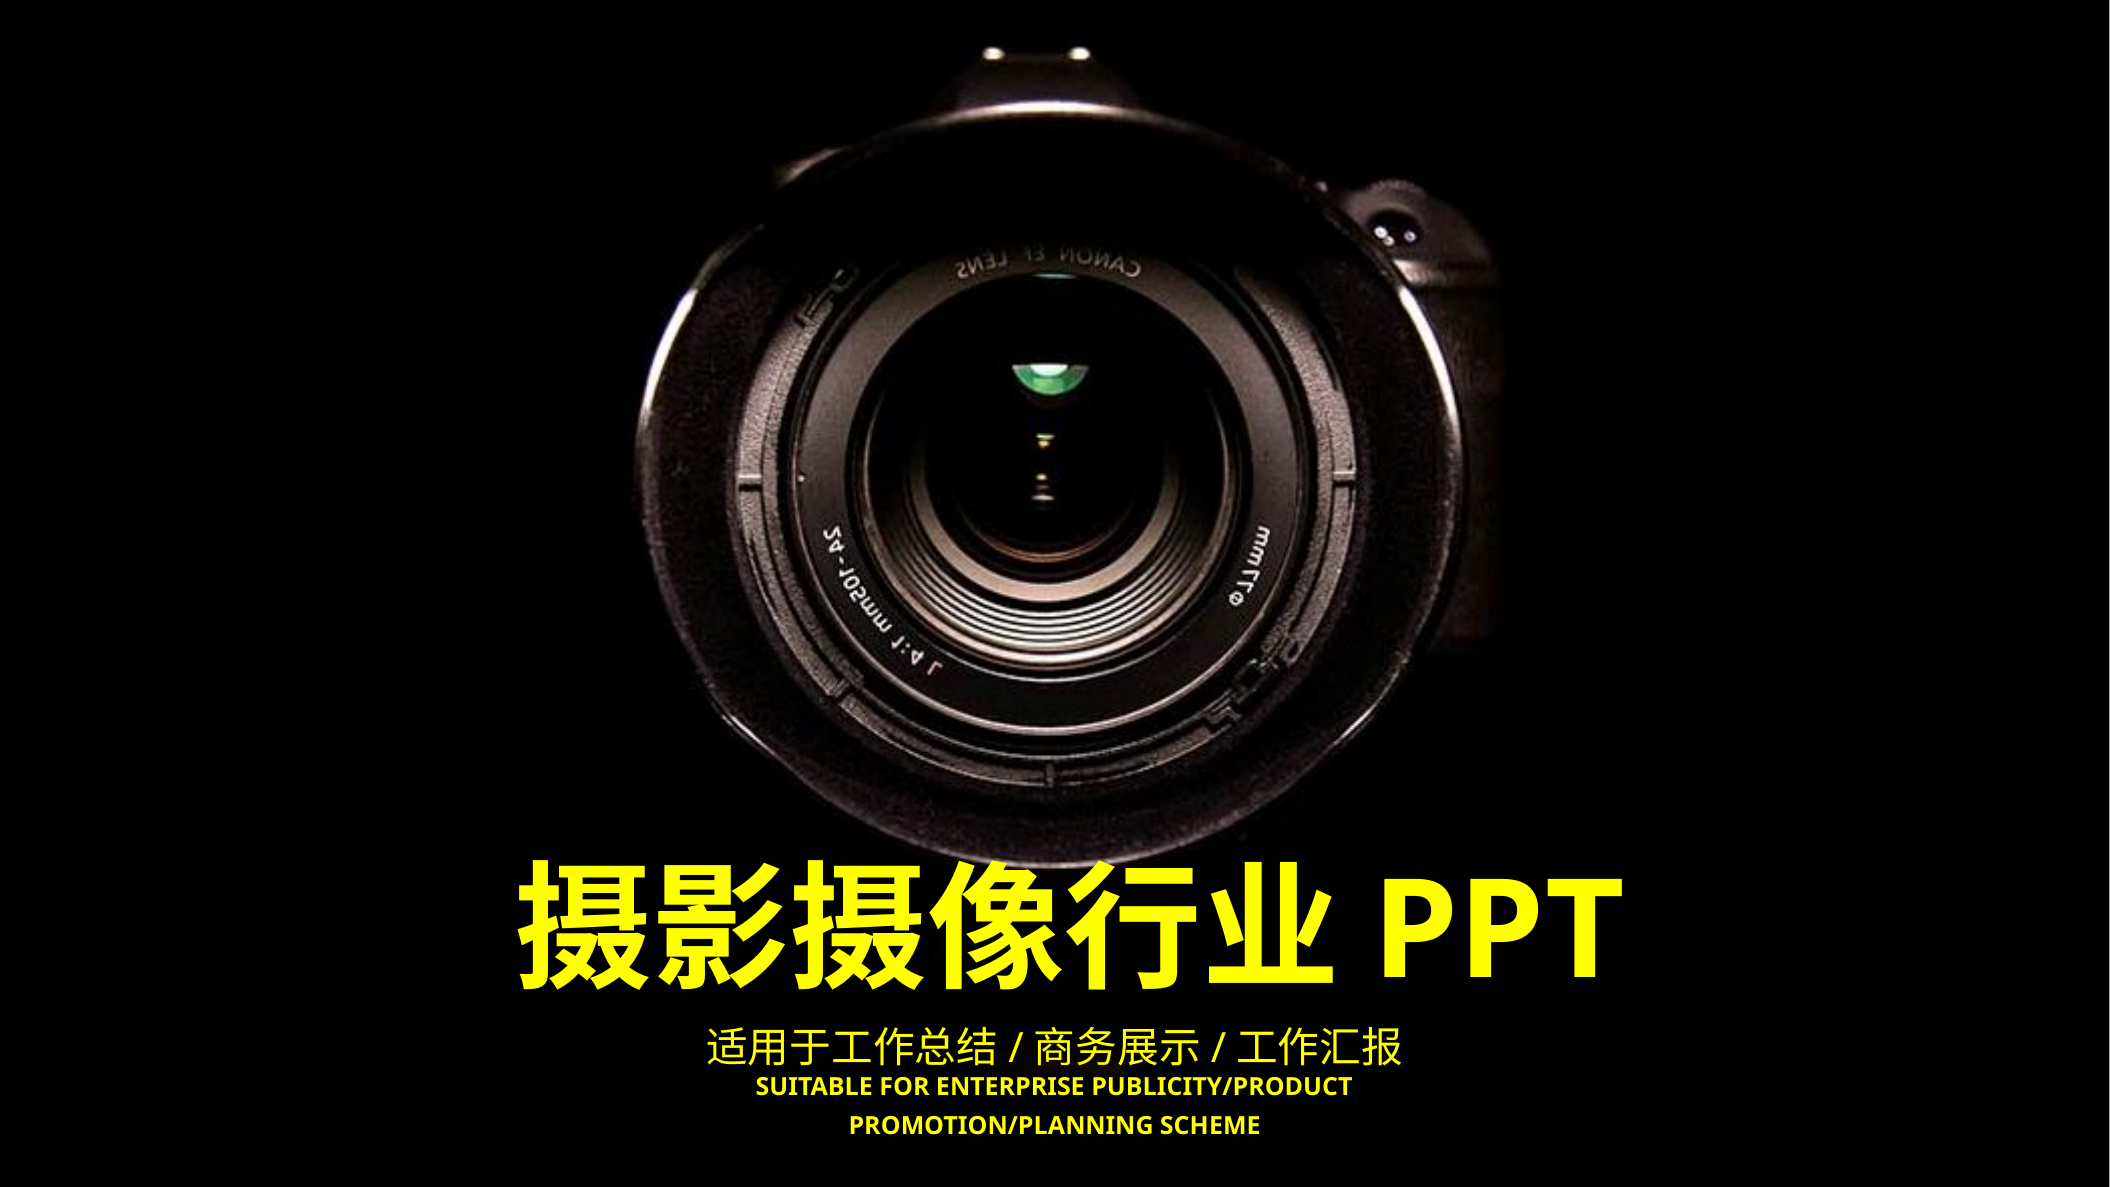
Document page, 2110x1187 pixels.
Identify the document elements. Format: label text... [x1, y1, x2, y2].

text_box Suitable for enterprise publicity/product promotion/planning scheme [594, 1053, 1515, 1147]
text_box 摄影摄像行业PPT [435, 829, 1705, 1016]
text_box 适用于工作总结/商务展示/工作汇报 [685, 1016, 1425, 1053]
text_box [0, 0, 2110, 1187]
